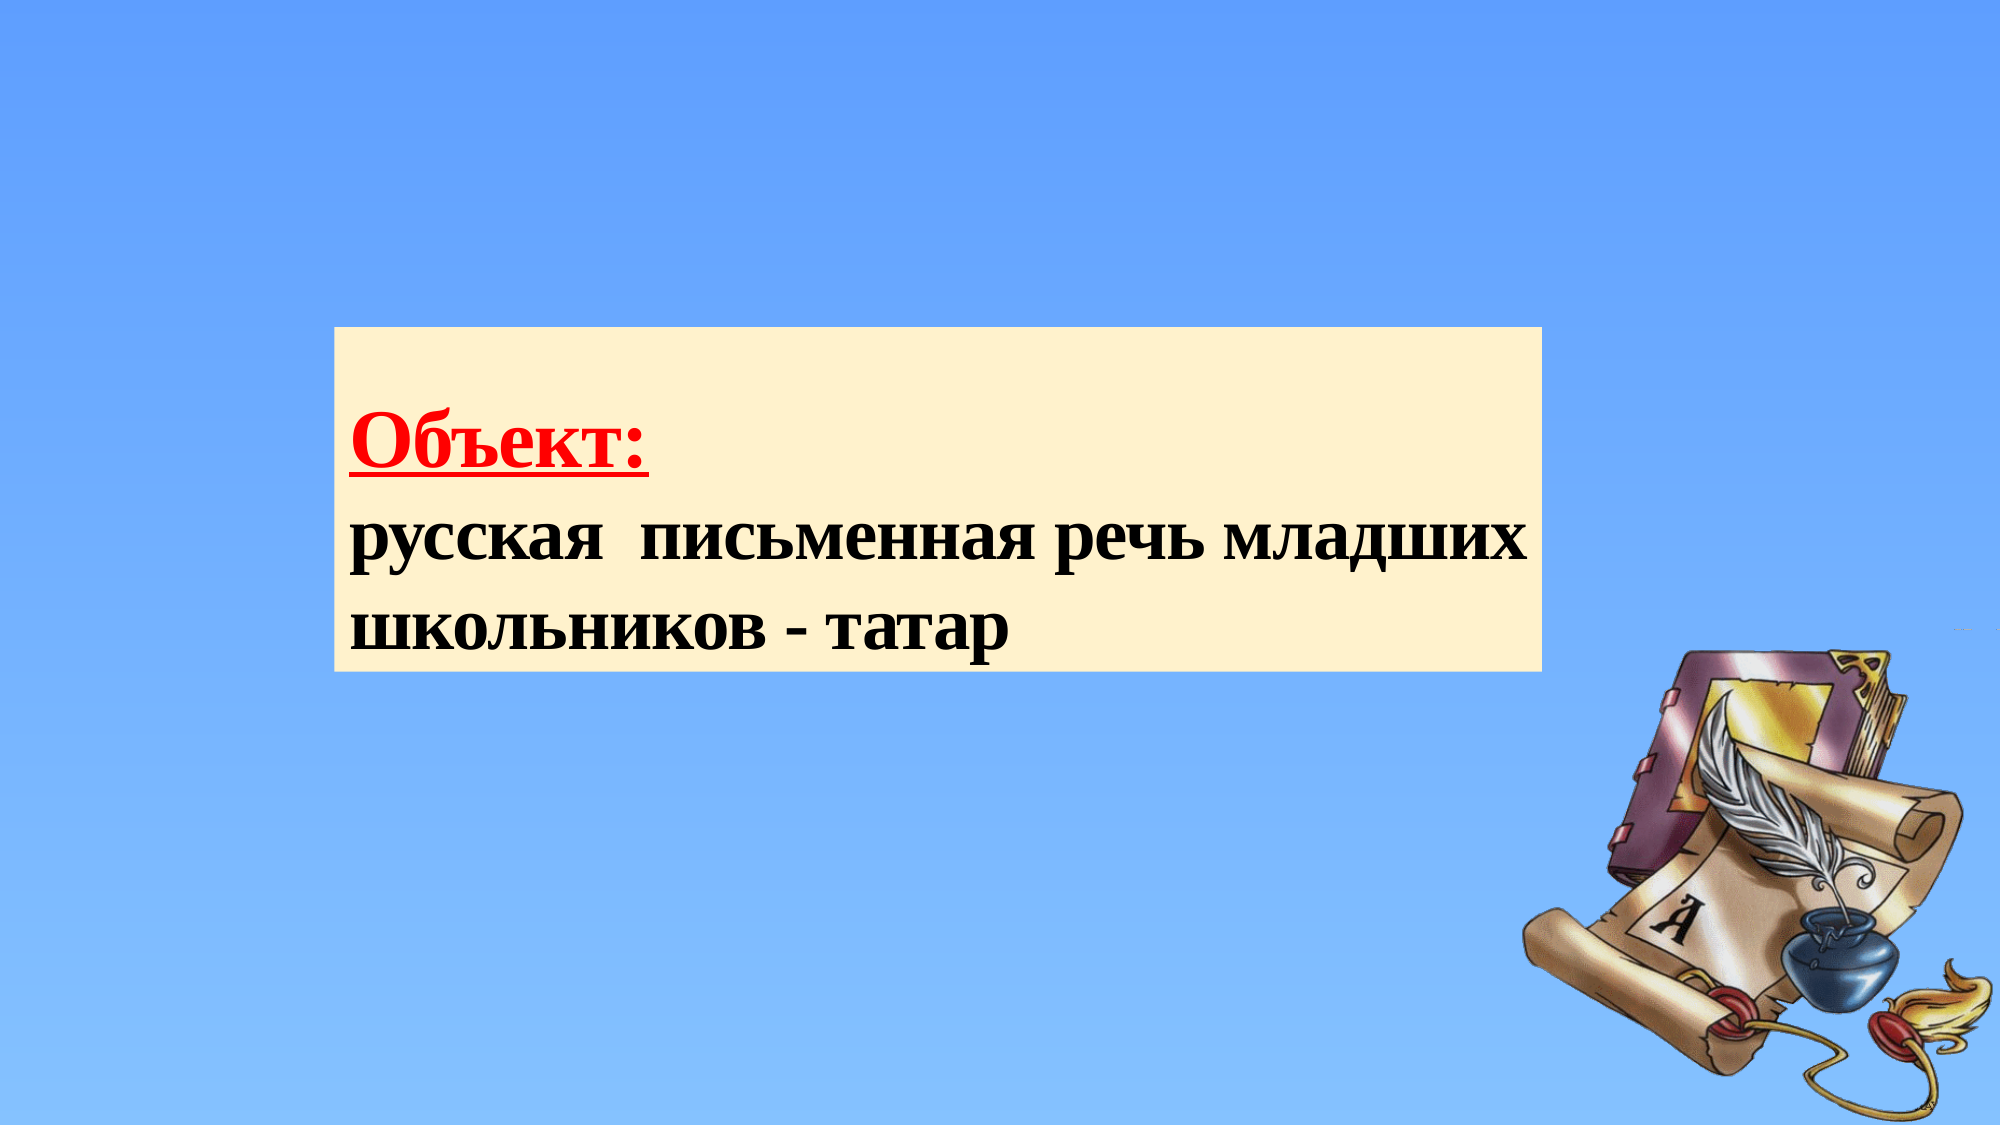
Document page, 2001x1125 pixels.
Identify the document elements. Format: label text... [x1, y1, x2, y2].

picture [1514, 629, 2000, 1125]
text_box Объект: русская письменная речь младших школьников - татар [334, 327, 1542, 672]
